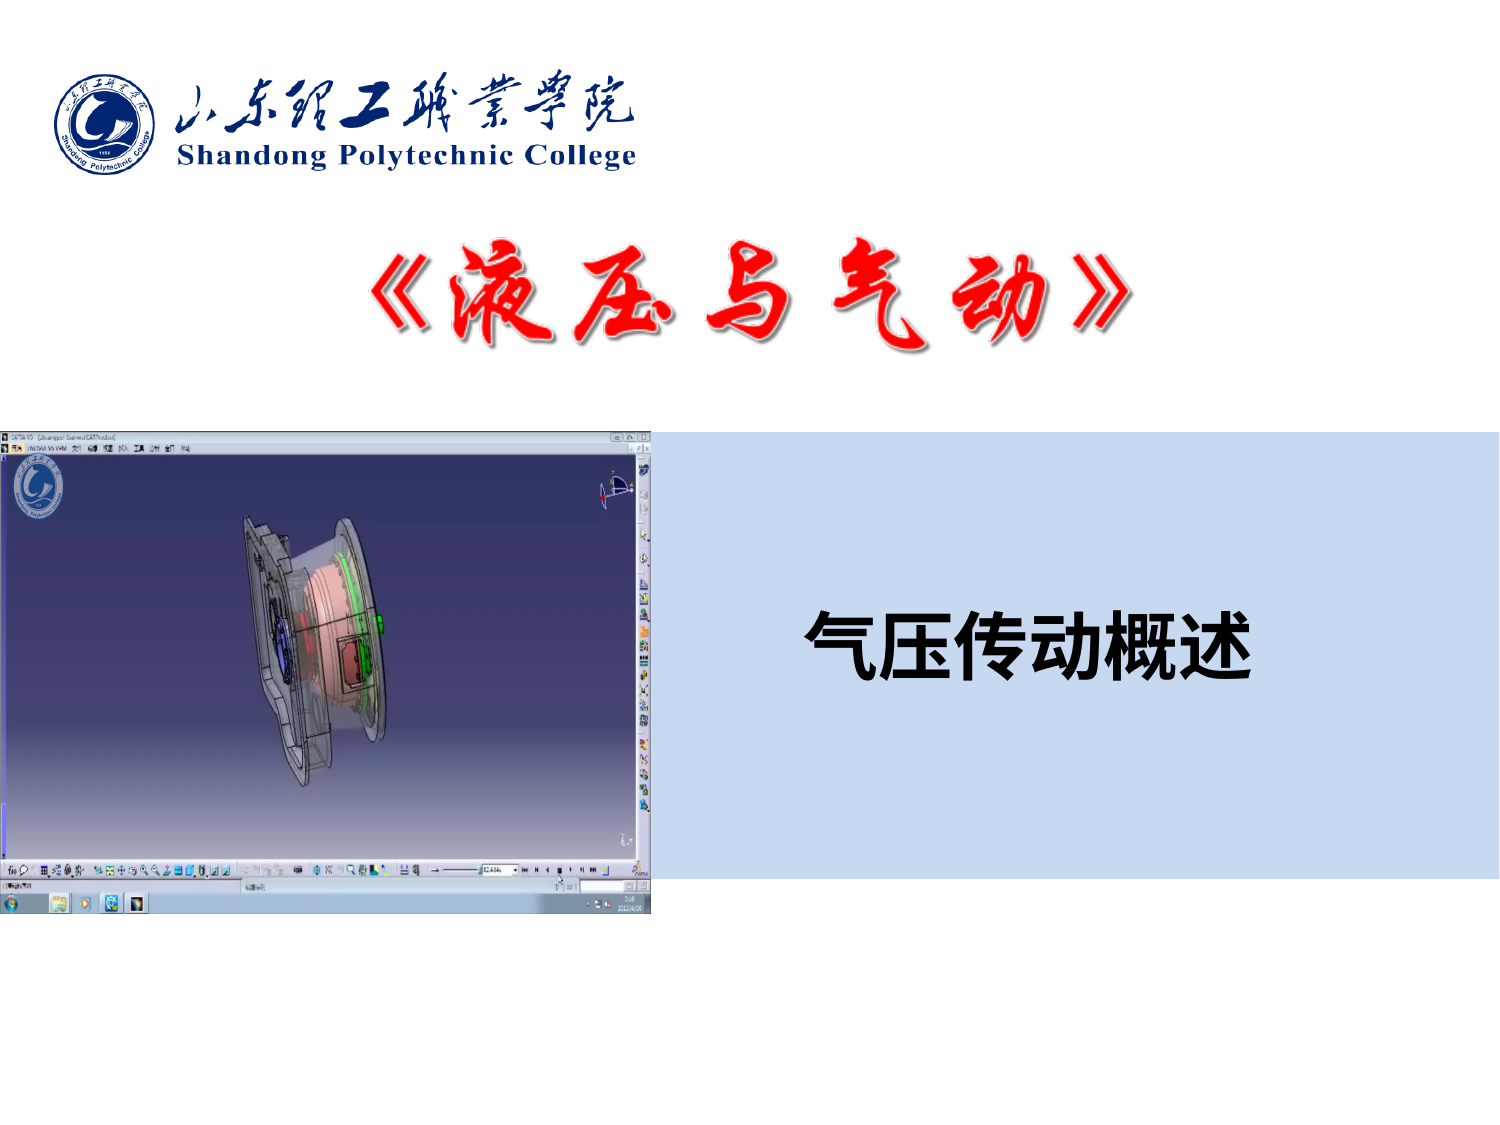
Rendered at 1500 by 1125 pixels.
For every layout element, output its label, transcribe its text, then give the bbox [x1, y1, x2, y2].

text_box 气压传动概述 [788, 592, 1418, 698]
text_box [0, 430, 652, 915]
picture [54, 69, 635, 175]
picture [311, 219, 1189, 388]
